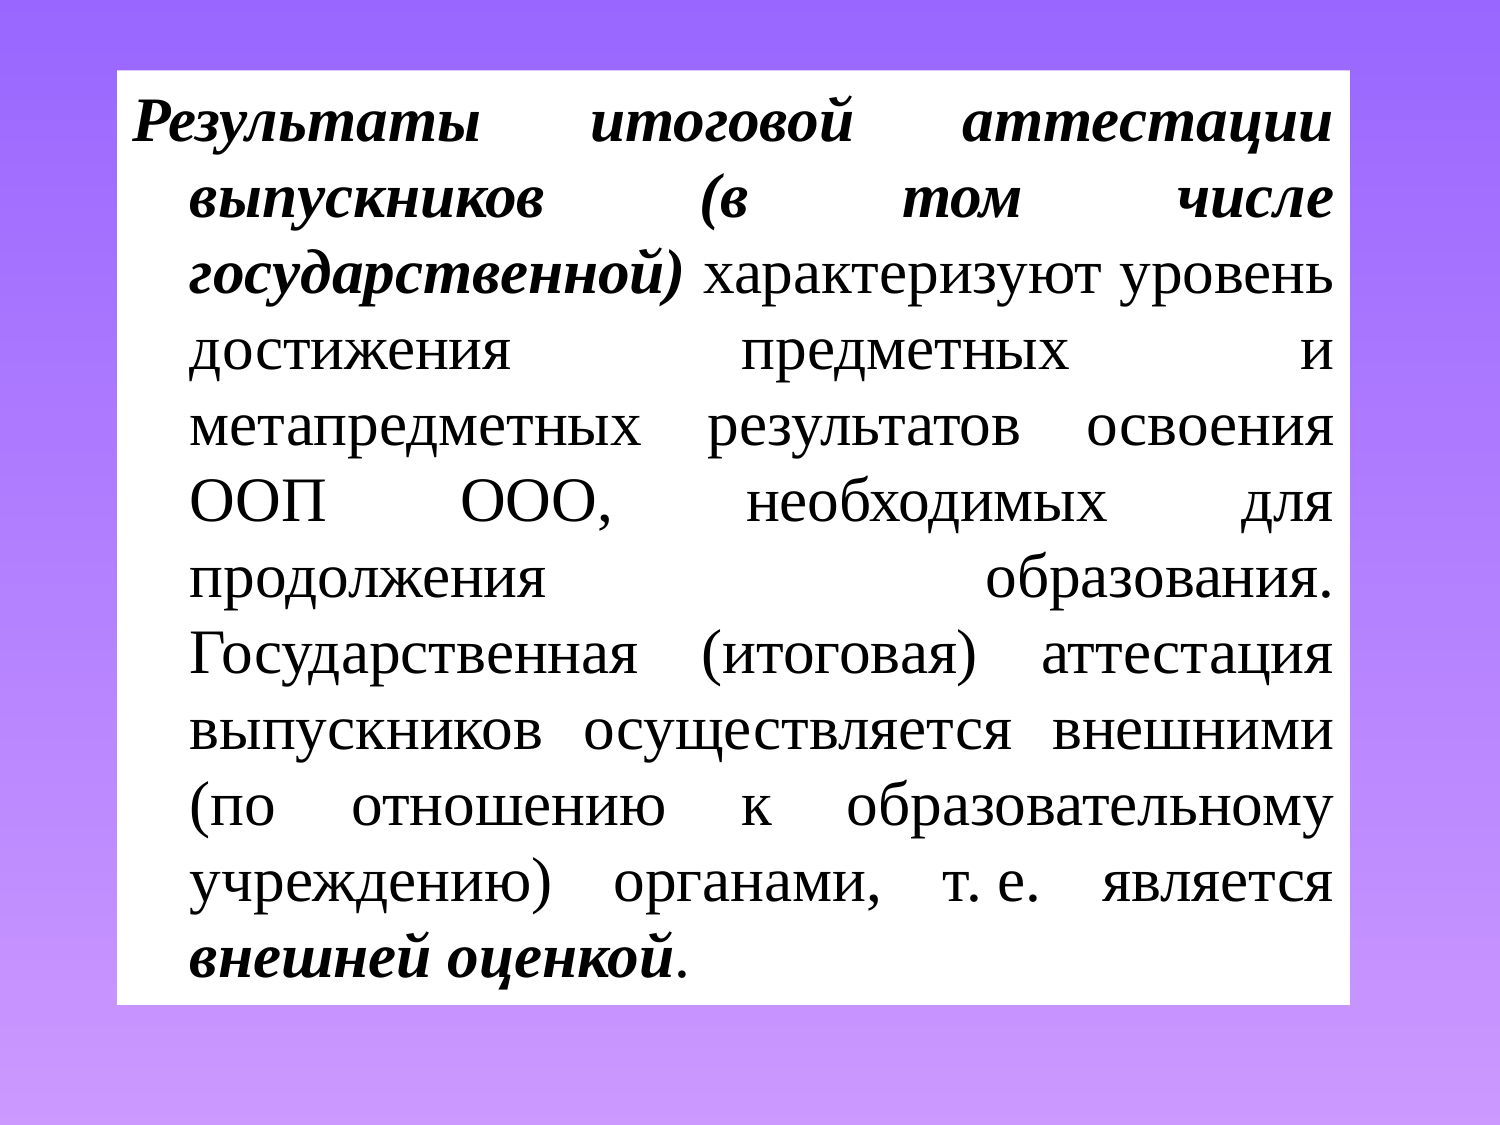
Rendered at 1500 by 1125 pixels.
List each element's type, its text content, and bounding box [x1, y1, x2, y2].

list Результаты итоговой аттестации выпускников (в том числе государственной) характеризуют уровень достижения предметных и метапредметных результатов освоения ООП ООО, необходимых для продолжения образования. Государственная (итоговая) аттестация выпускников осуществляется внешними (по отношению к образовательному учреждению) органами, т. е. является внешней оценкой. [117, 70, 1350, 1005]
